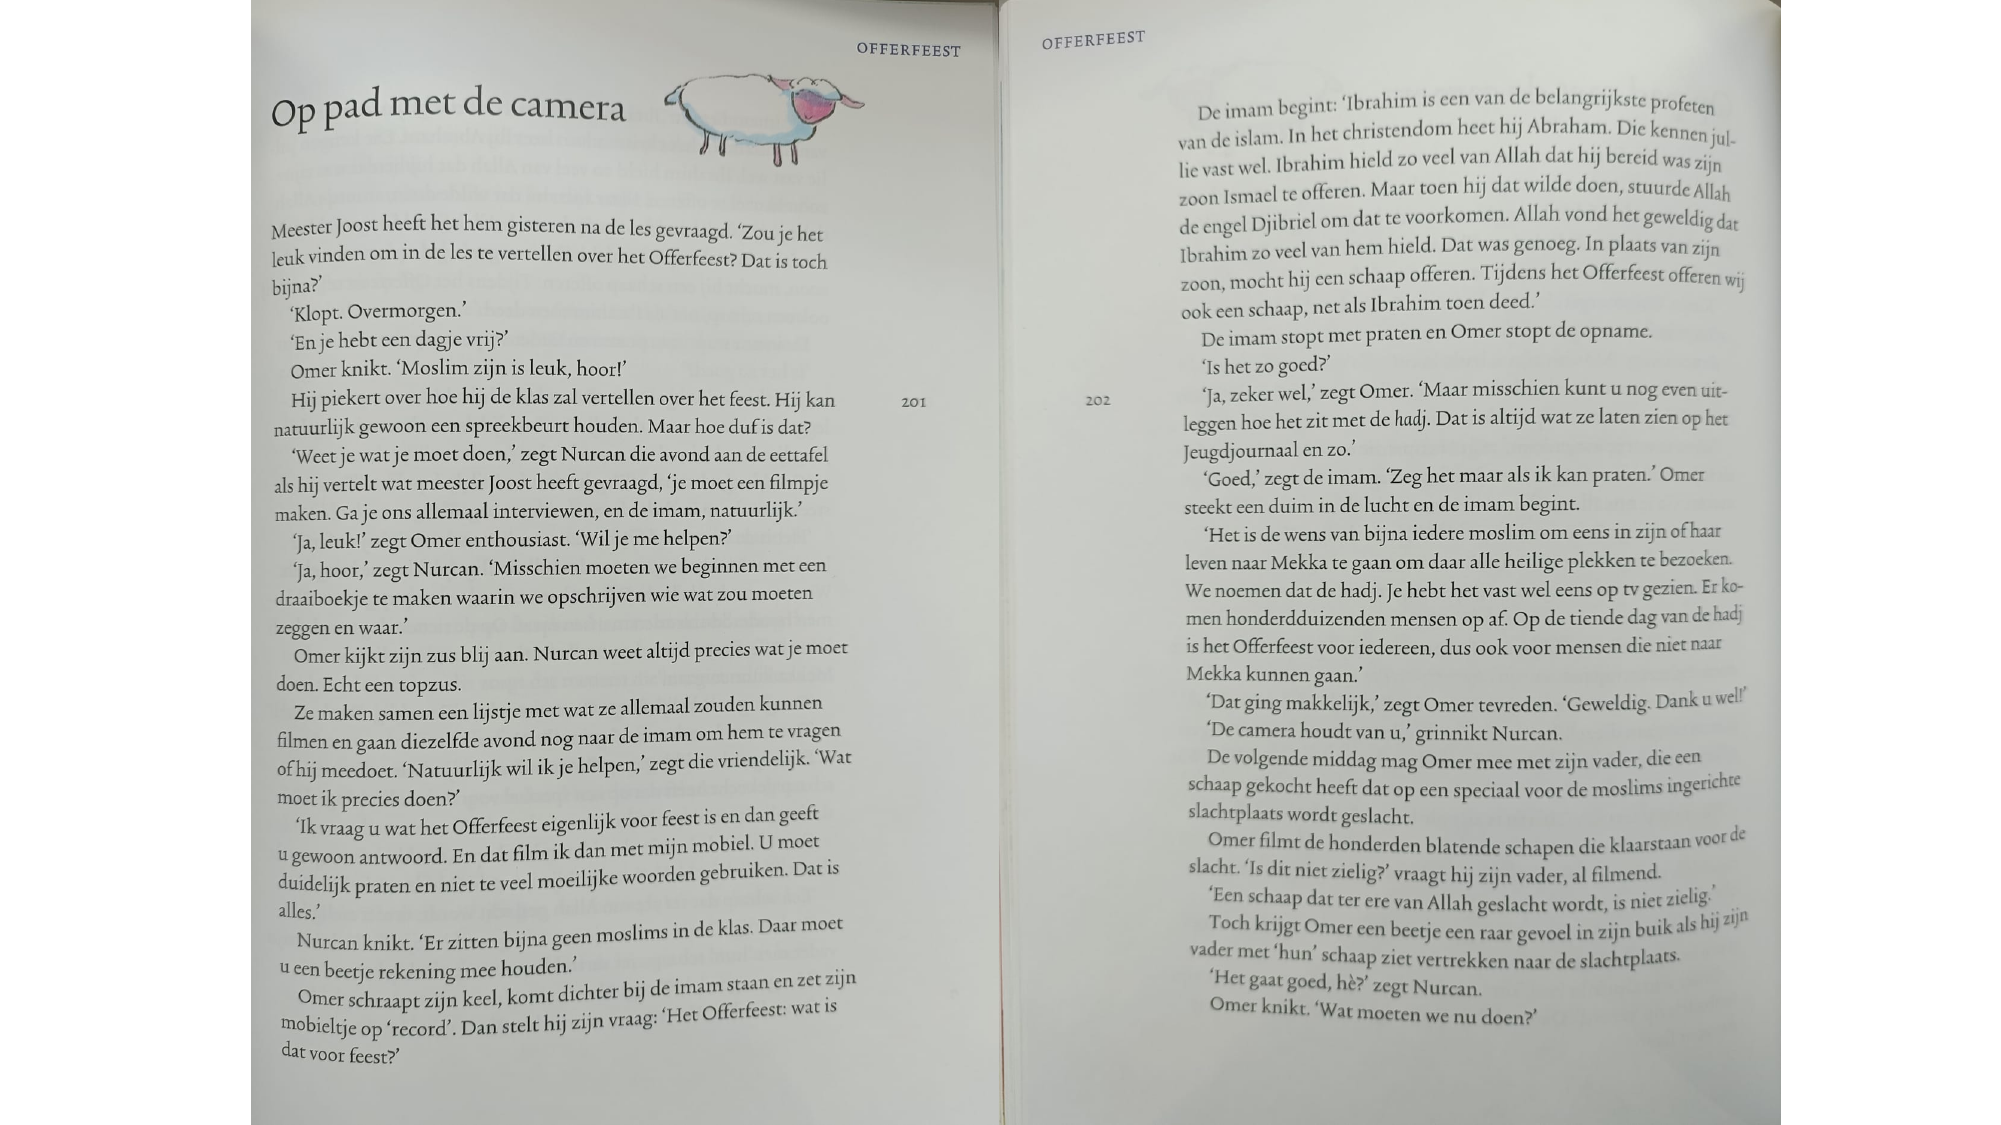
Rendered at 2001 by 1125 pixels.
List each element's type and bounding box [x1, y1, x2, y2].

picture [251, 0, 1781, 1125]
